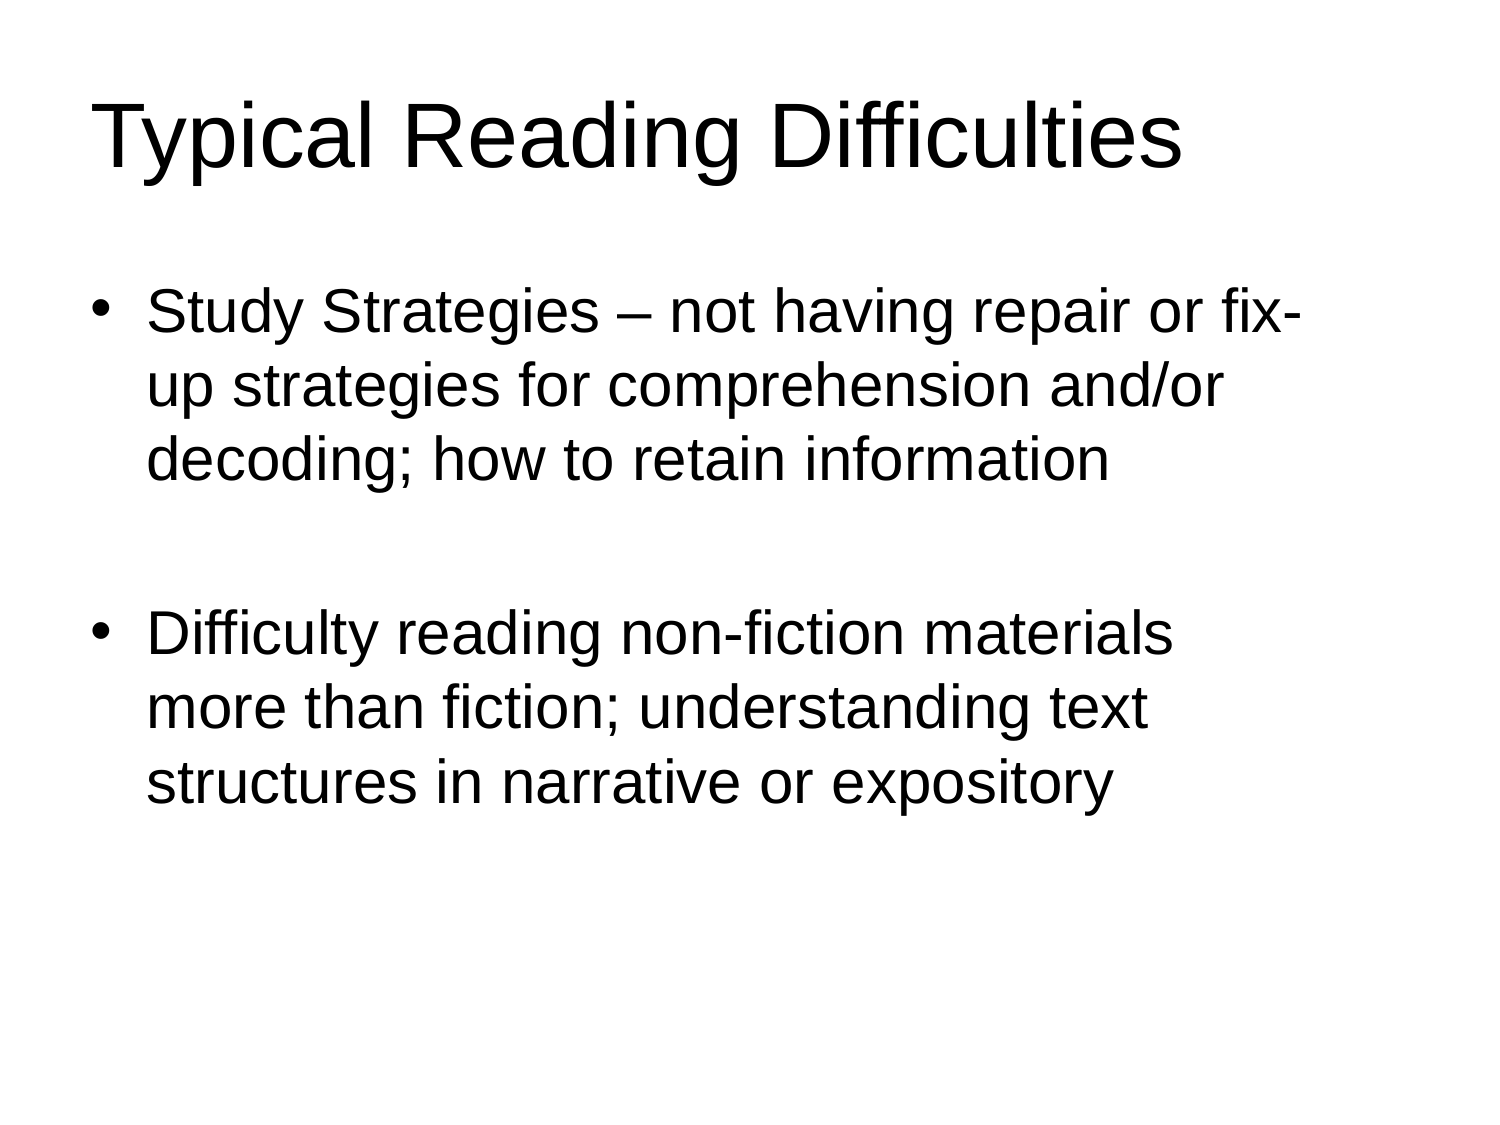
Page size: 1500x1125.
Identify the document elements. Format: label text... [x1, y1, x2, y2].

title Typical Reading Difficulties [37, 62, 1240, 200]
list Study Strategies – not having repair or fix-up strategies for comprehension and/or decoding; how to retain information Difficulty reading non-fiction materials more than fiction; understanding text structures in narrative or expository [75, 262, 1338, 863]
